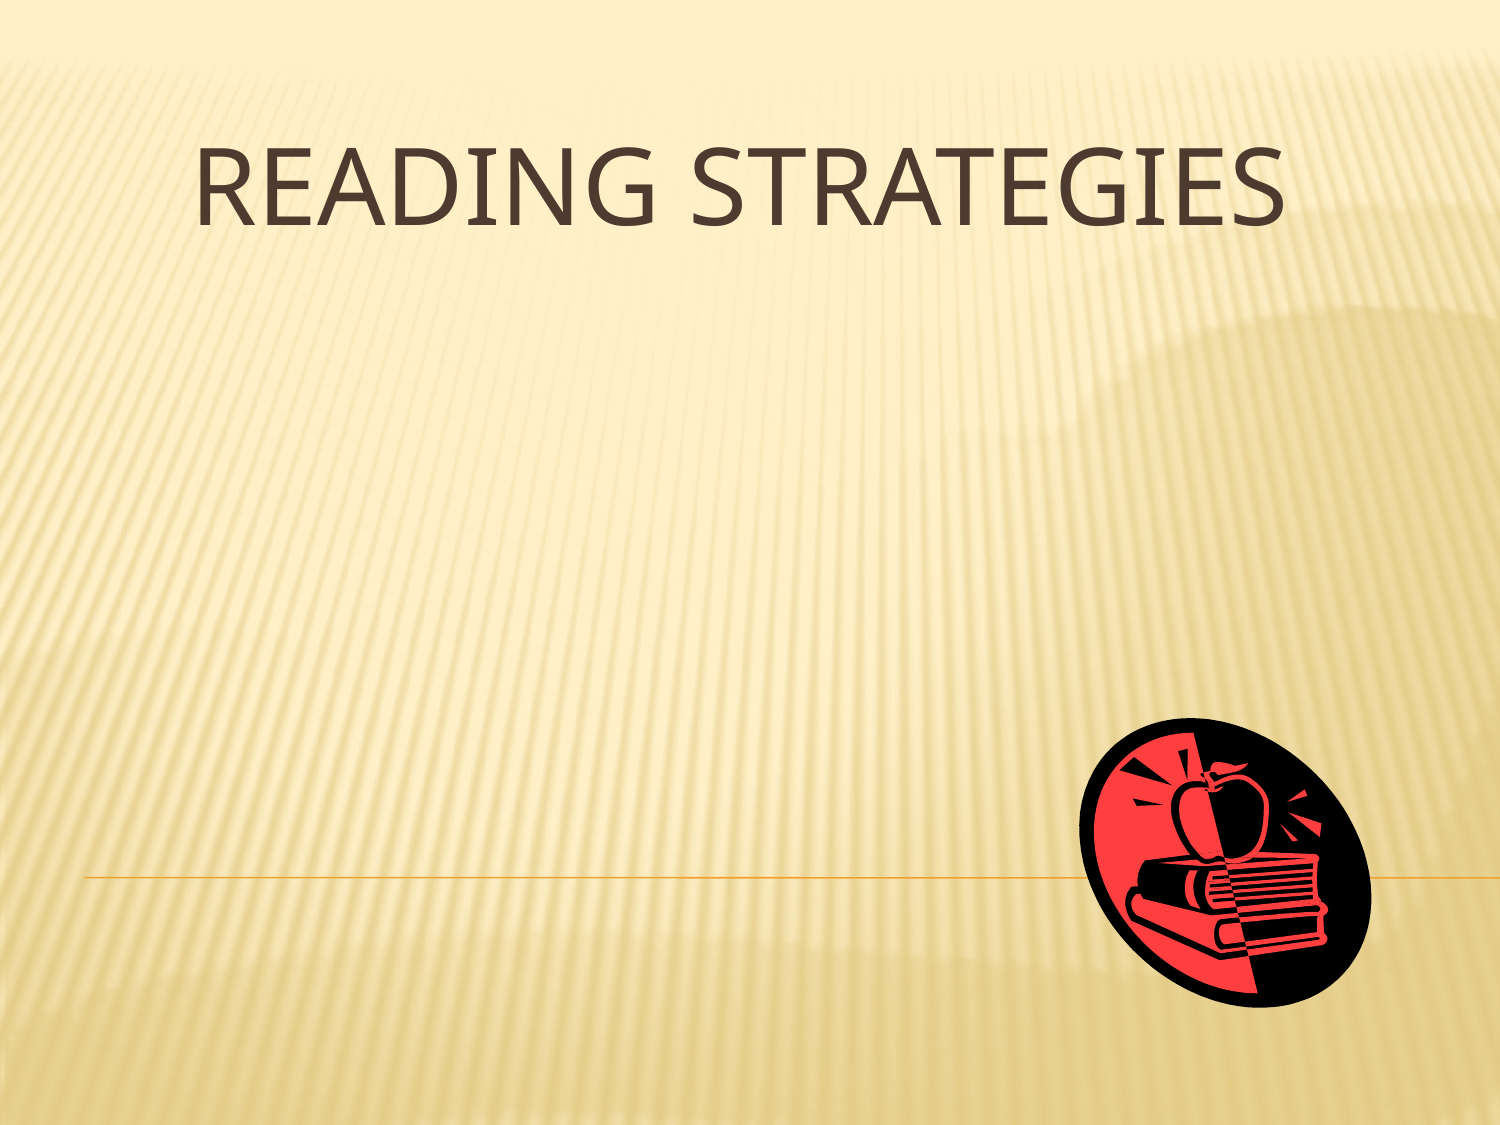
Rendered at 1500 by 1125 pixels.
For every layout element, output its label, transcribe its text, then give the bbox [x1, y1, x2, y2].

picture [1074, 717, 1375, 1009]
title reading strategies [105, 58, 1374, 386]
